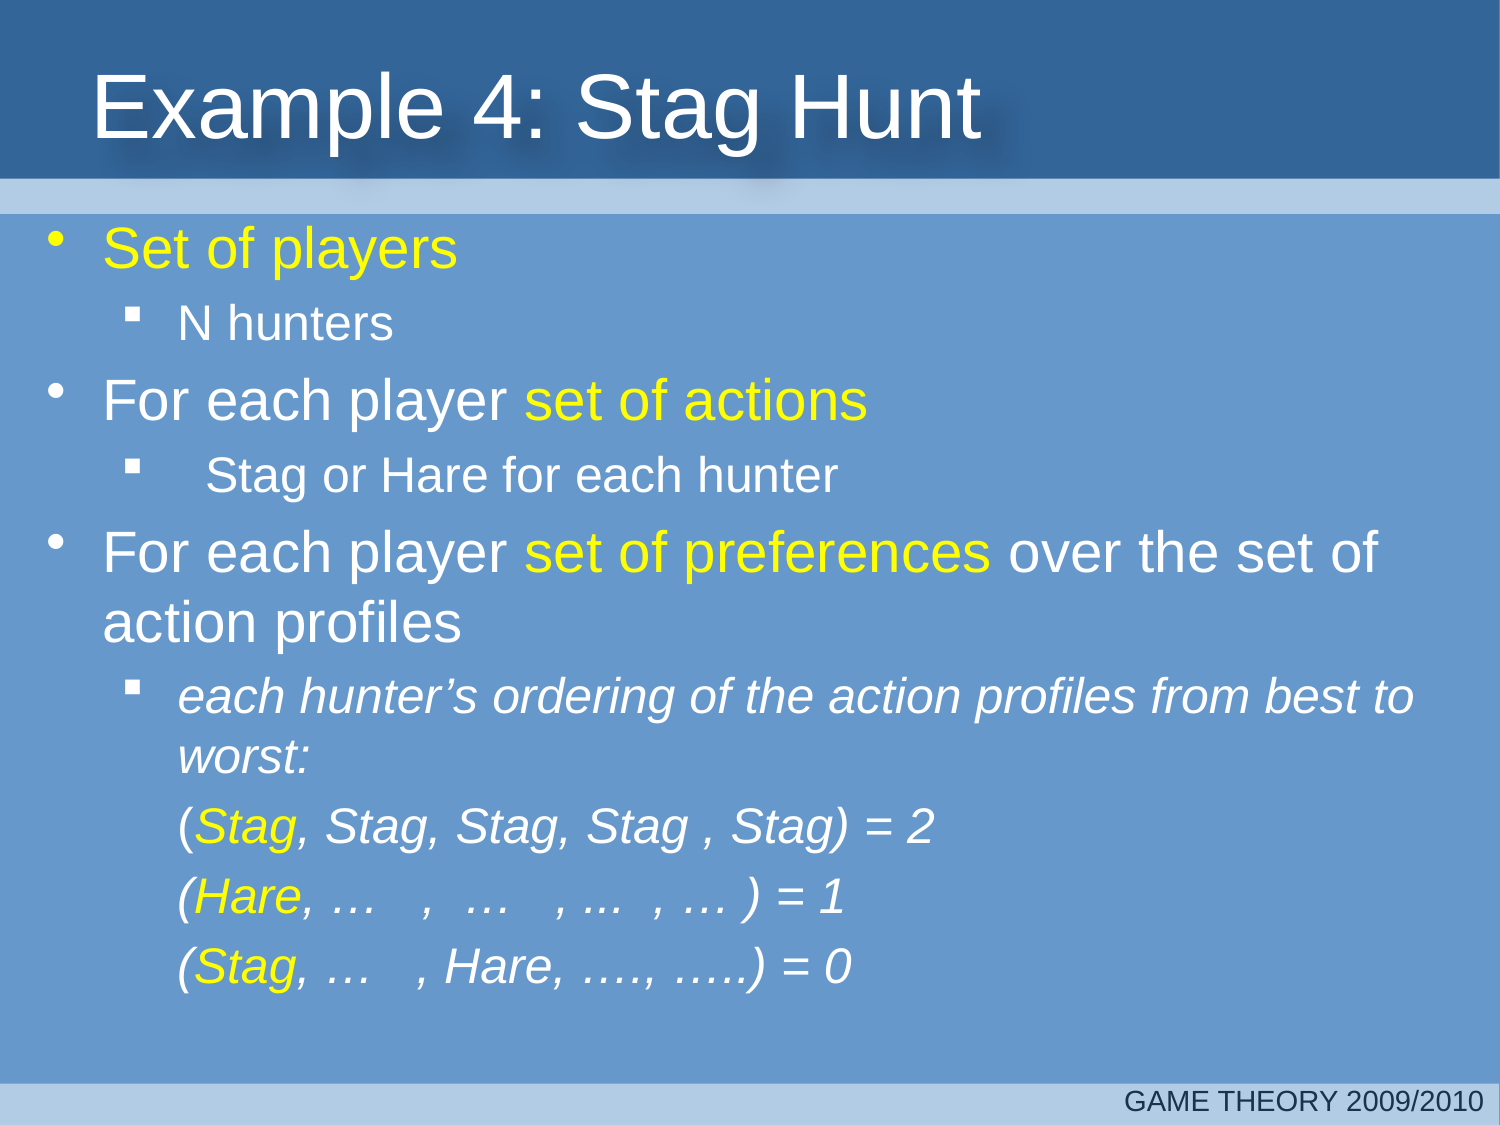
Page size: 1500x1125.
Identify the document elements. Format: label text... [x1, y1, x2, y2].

text_box Set of players N hunters For each player set of actions Stag or Hare for each hunter For each player set of preferences over the set of action profiles each hunter’s ordering of the action profiles from best to worst: (Stag, Stag, Stag, Stag , Stag) = 2 (Hare, … , … , ... , … ) = 1 (Stag, … , Hare, …., …..) = 0 [31, 203, 1469, 1072]
title Example 4: Stag Hunt [74, 42, 1436, 162]
text_box GAME THEORY 2009/2010 [1109, 1075, 1500, 1125]
